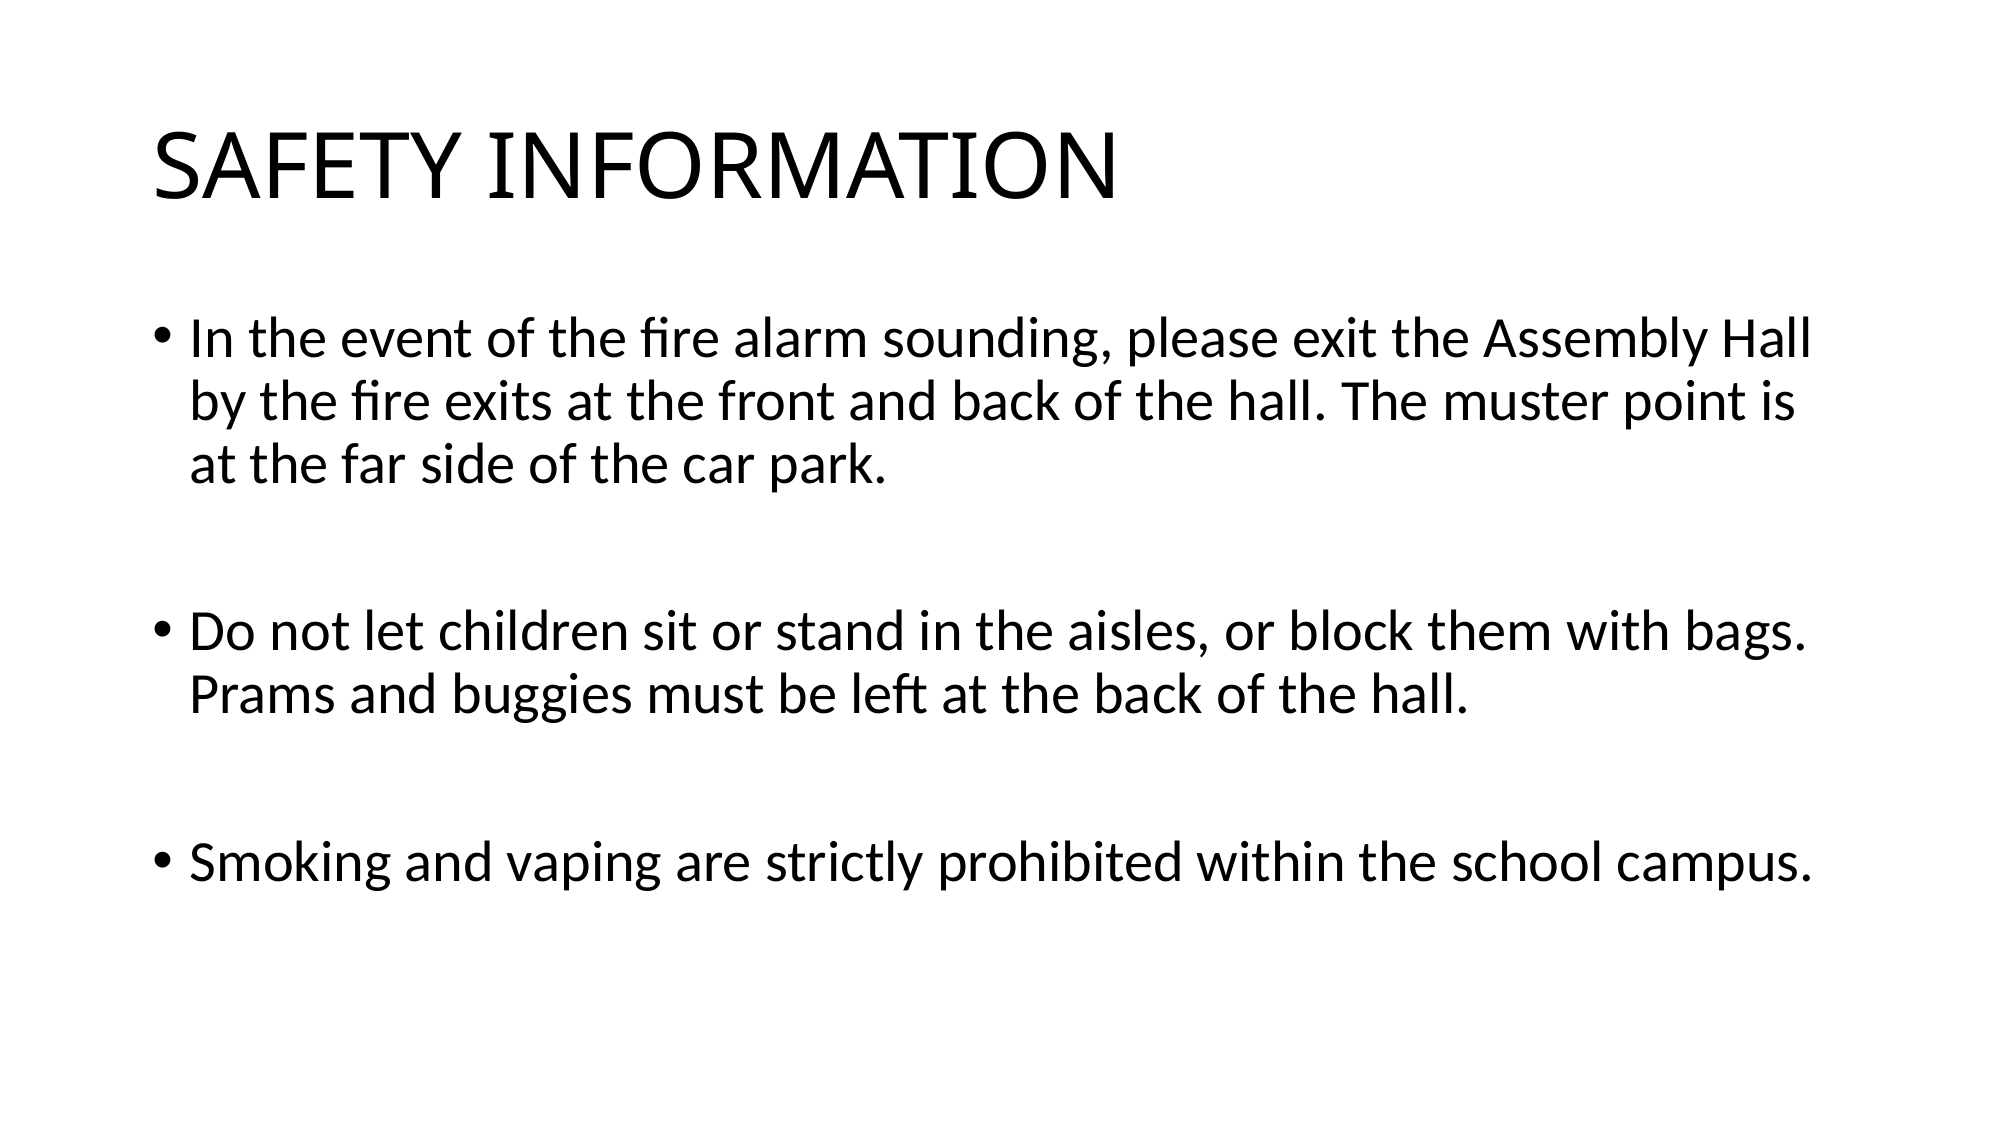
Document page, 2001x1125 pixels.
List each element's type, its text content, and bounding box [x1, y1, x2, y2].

title SAFETY INFORMATION [137, 59, 1863, 278]
list In the event of the fire alarm sounding, please exit the Assembly Hall by the fire exits at the front and back of the hall. The muster point is at the far side of the car park. Do not let children sit or stand in the aisles, or block them with bags. Prams and buggies must be left at the back of the hall. Smoking and vaping are strictly prohibited within the school campus. [137, 299, 1863, 1014]
